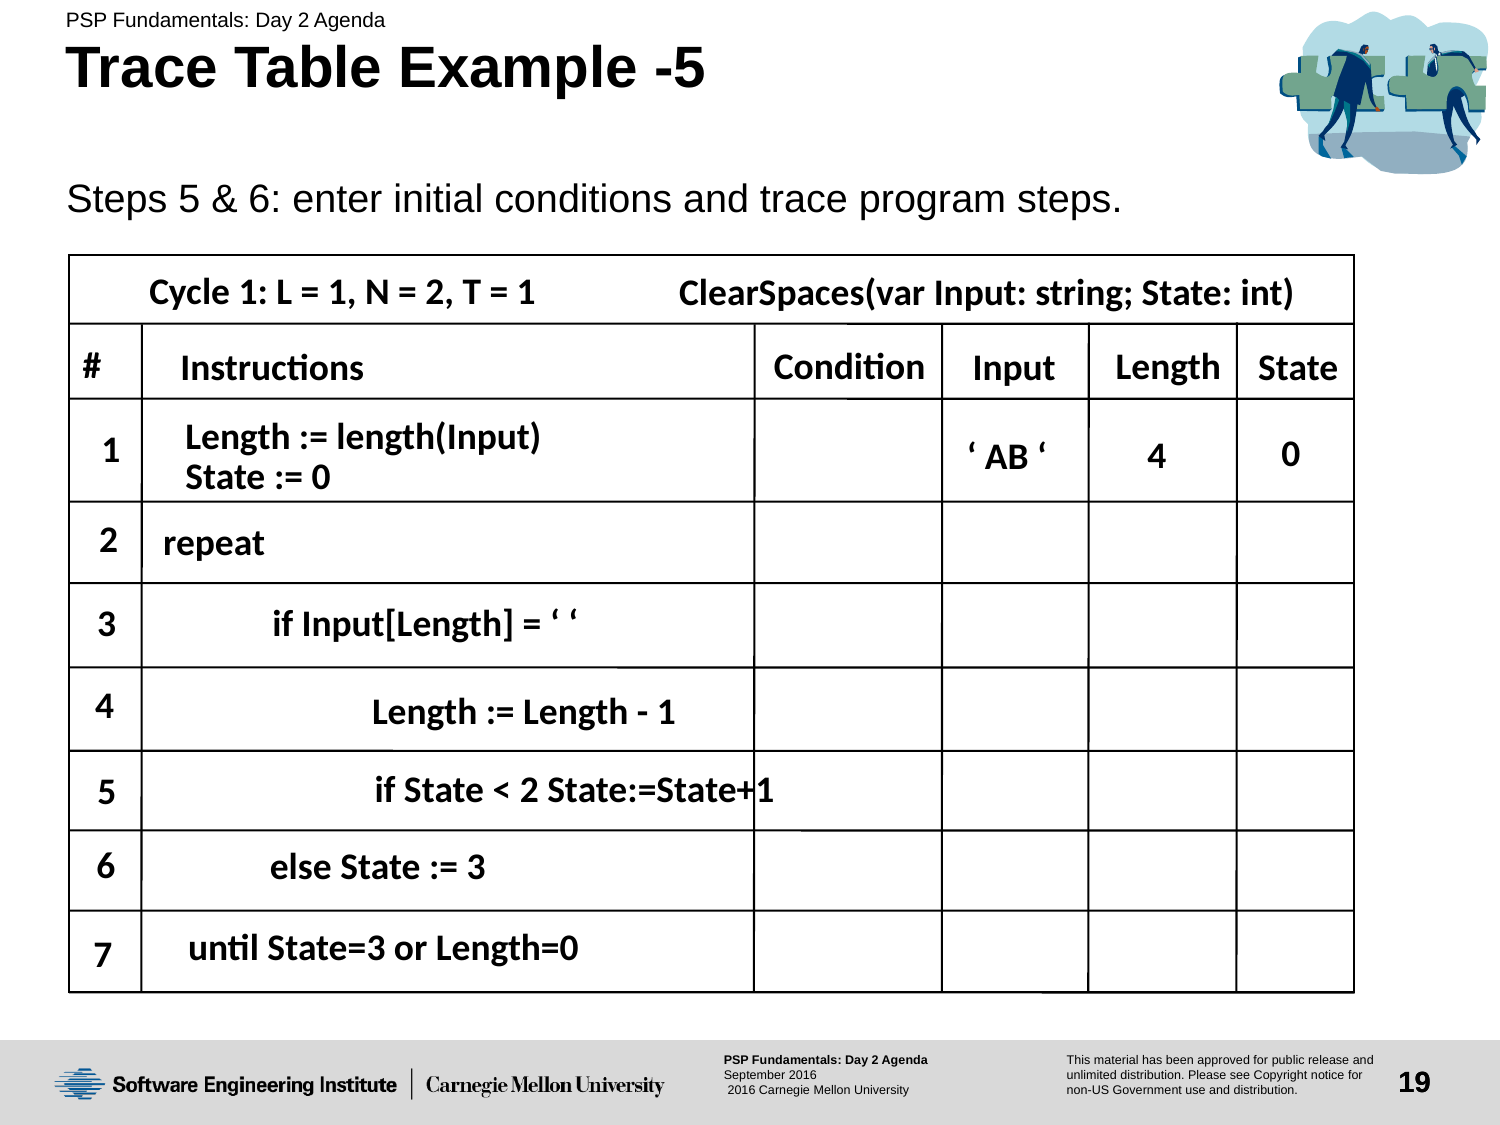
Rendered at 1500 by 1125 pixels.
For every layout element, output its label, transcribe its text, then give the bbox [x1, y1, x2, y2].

text_box Steps 5 & 6: enter initial conditions and trace program steps. [66, 178, 1380, 242]
picture [1277, 11, 1489, 177]
picture [46, 1061, 673, 1104]
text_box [66, 254, 1362, 993]
title Trace Table Example -5 [65, 37, 1277, 148]
